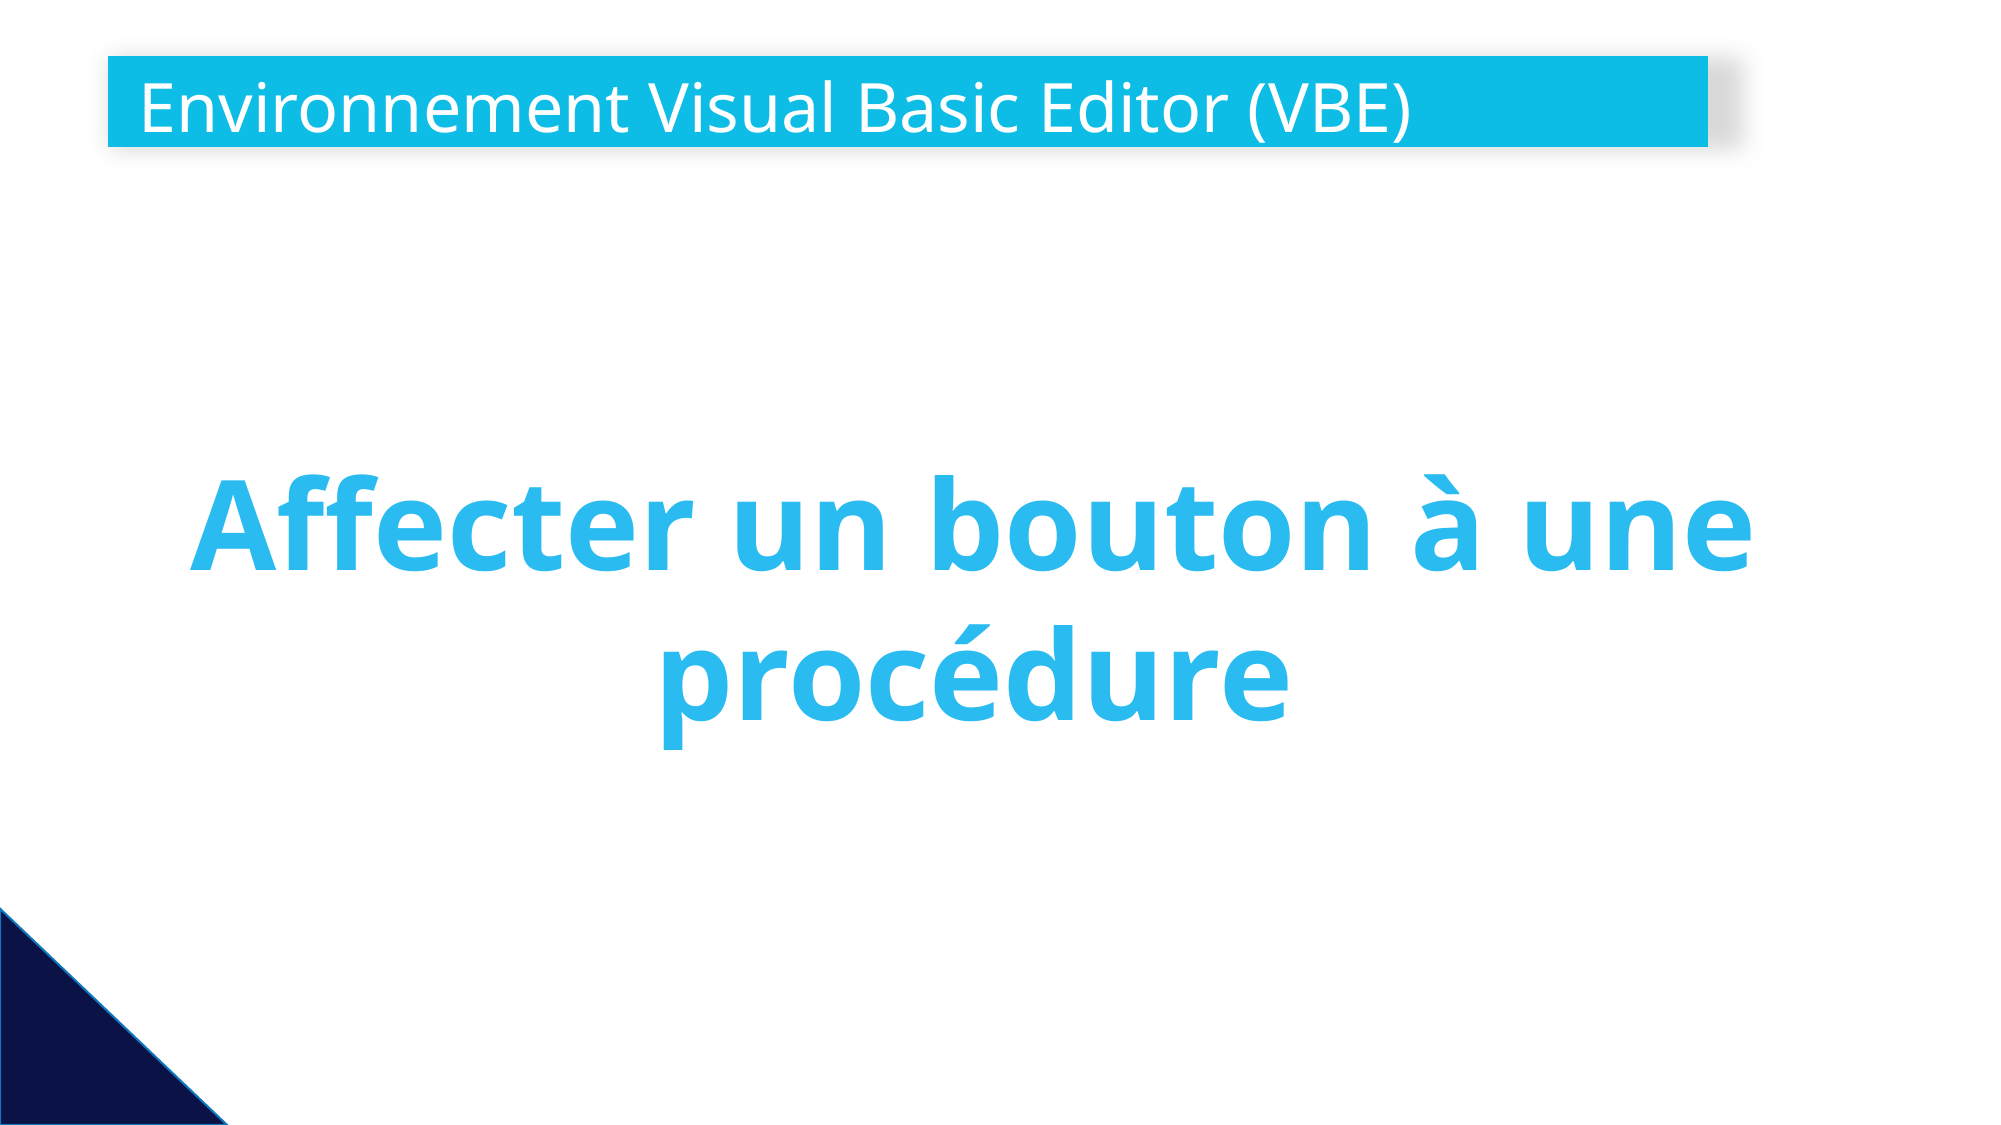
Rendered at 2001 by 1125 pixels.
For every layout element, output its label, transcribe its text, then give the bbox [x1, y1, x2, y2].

title Environnement Visual Basic Editor (VBE) [108, 56, 1708, 147]
text_box [0, 907, 229, 1125]
text_box Affecter un bouton à une procédure [146, 438, 1802, 753]
